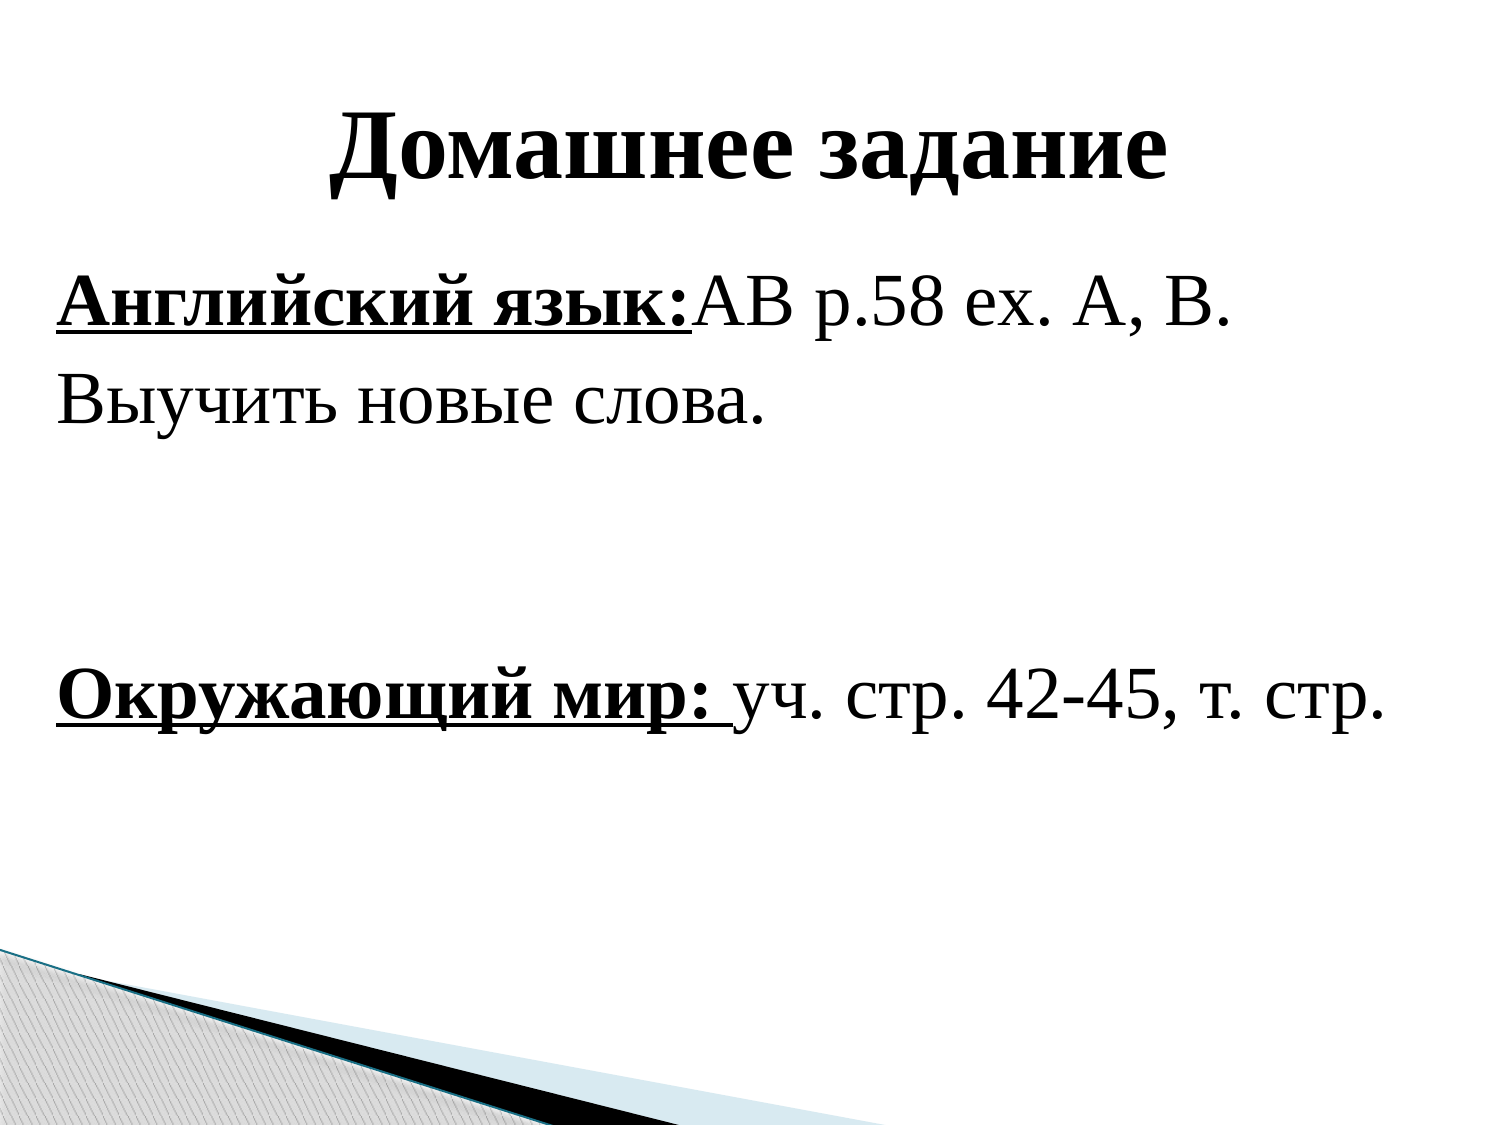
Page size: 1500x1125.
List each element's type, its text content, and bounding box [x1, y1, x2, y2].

list Английский язык:AB p.58 ex. A, B. Выучить новые слова. Окружающий мир: уч. стр. 42-45, т. стр. [23, 243, 1425, 986]
title Домашнее задание [75, 45, 1425, 233]
